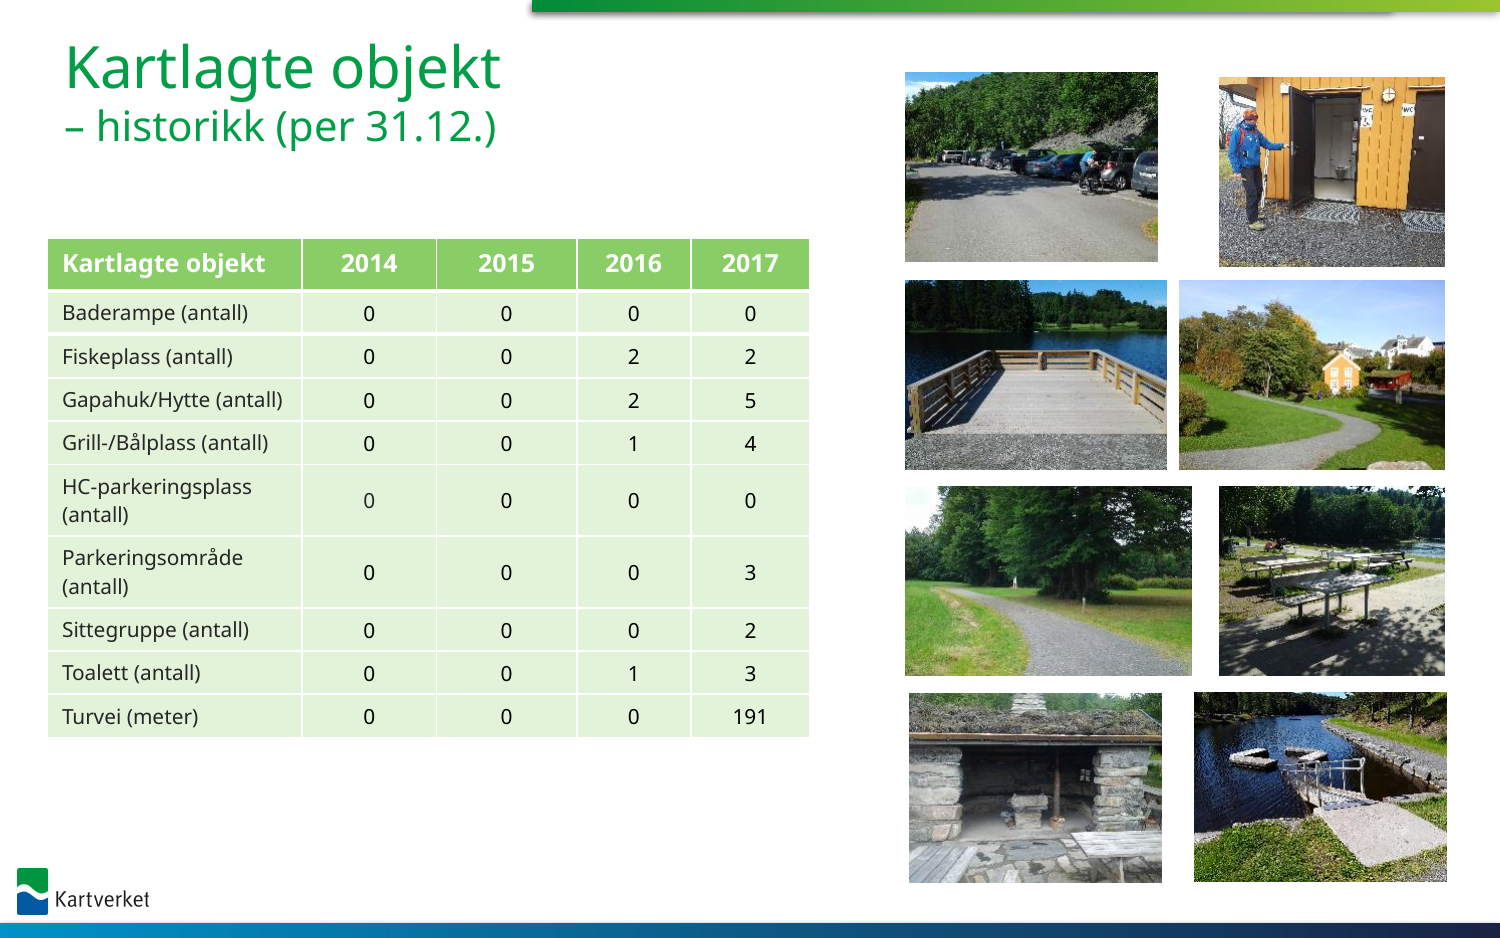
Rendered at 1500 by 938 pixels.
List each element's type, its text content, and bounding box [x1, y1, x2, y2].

table_cell 0 [578, 465, 690, 535]
table_cell 0 [692, 465, 809, 535]
table_cell 0 [303, 379, 436, 420]
table_cell 0 [437, 609, 576, 650]
table_cell 0 [437, 422, 576, 464]
picture [1179, 280, 1445, 470]
table_cell 0 [437, 293, 576, 332]
table_header 2017 [692, 239, 809, 289]
picture [905, 72, 1158, 262]
table_cell 0 [303, 422, 436, 464]
table_cell 0 [303, 695, 436, 737]
table_cell 2 [578, 379, 690, 420]
table_cell 0 [303, 652, 436, 693]
table_cell HC-parkeringsplass (antall) [48, 465, 301, 535]
table_cell Parkeringsområde (antall) [48, 537, 301, 607]
table_cell 0 [578, 695, 690, 737]
table_cell 3 [692, 652, 809, 693]
table_header 2015 [437, 239, 576, 289]
table_cell 0 [578, 537, 690, 607]
table_cell Baderampe (antall) [48, 293, 301, 332]
table_cell 0 [303, 293, 436, 332]
table_cell 0 [303, 537, 436, 607]
table_cell 191 [692, 695, 809, 737]
table_cell 0 [437, 695, 576, 737]
table_cell 1 [578, 422, 690, 464]
table_cell 2 [578, 336, 690, 377]
table_header 2014 [303, 239, 436, 289]
picture [905, 486, 1193, 676]
picture [1219, 77, 1445, 267]
table_cell 3 [692, 537, 809, 607]
table_cell 0 [578, 293, 690, 332]
picture [1219, 486, 1445, 676]
table_cell Turvei (meter) [48, 695, 301, 737]
table_cell 0 [303, 465, 436, 535]
table_cell 2 [692, 336, 809, 377]
table_cell 0 [437, 465, 576, 535]
table_cell 0 [437, 652, 576, 693]
table_cell 4 [692, 422, 809, 464]
table_cell Grill-/Bålplass (antall) [48, 422, 301, 464]
table_cell Toalett (antall) [48, 652, 301, 693]
table_cell Gapahuk/Hytte (antall) [48, 379, 301, 420]
table_header Kartlagte objekt [48, 239, 301, 289]
text_box Kartlagte objekt – historikk (per 31.12.) [49, 14, 1431, 158]
table_cell 0 [437, 537, 576, 607]
table_cell 0 [692, 293, 809, 332]
table_cell 0 [303, 609, 436, 650]
table_cell 2 [692, 609, 809, 650]
table_cell 0 [578, 609, 690, 650]
table_cell 1 [578, 652, 690, 693]
picture [909, 693, 1163, 884]
table_cell Fiskeplass (antall) [48, 336, 301, 377]
table_header 2016 [578, 239, 690, 289]
table_cell 5 [692, 379, 809, 420]
table_cell Sittegruppe (antall) [48, 609, 301, 650]
picture [905, 280, 1167, 470]
picture [1194, 692, 1448, 882]
table_cell 0 [437, 379, 576, 420]
table_cell 0 [303, 336, 436, 377]
table_cell 0 [437, 336, 576, 377]
